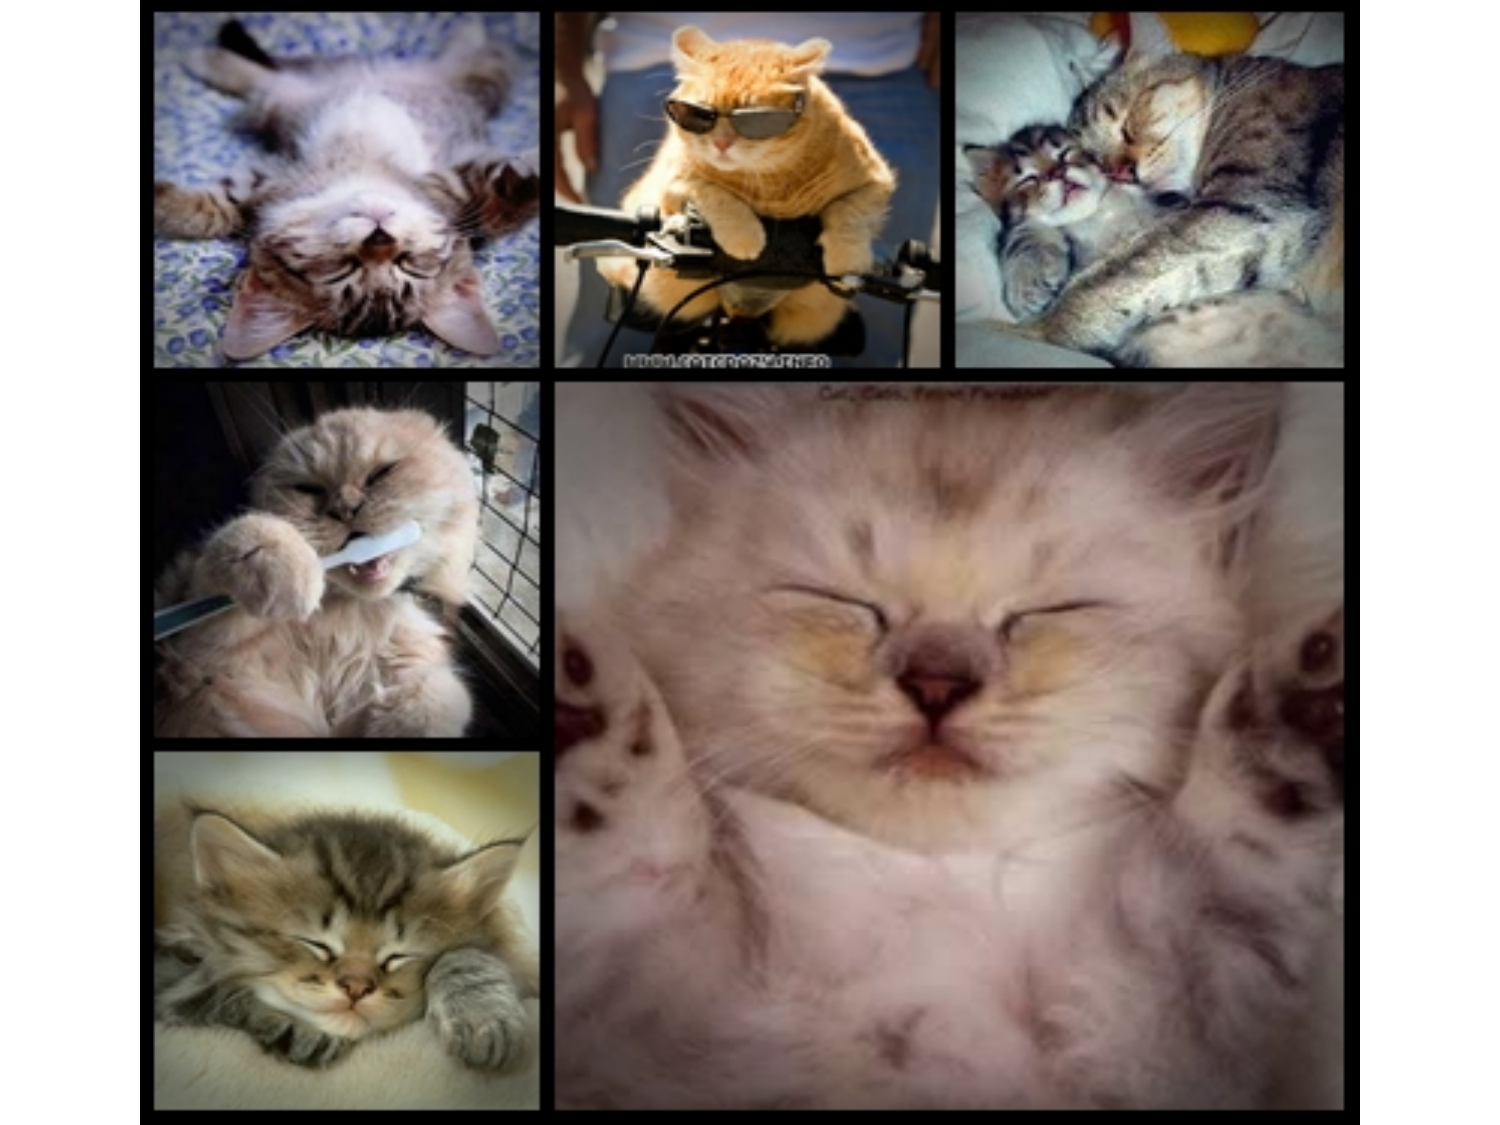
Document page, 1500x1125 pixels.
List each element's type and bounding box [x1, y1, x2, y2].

picture [140, 0, 1360, 1125]
